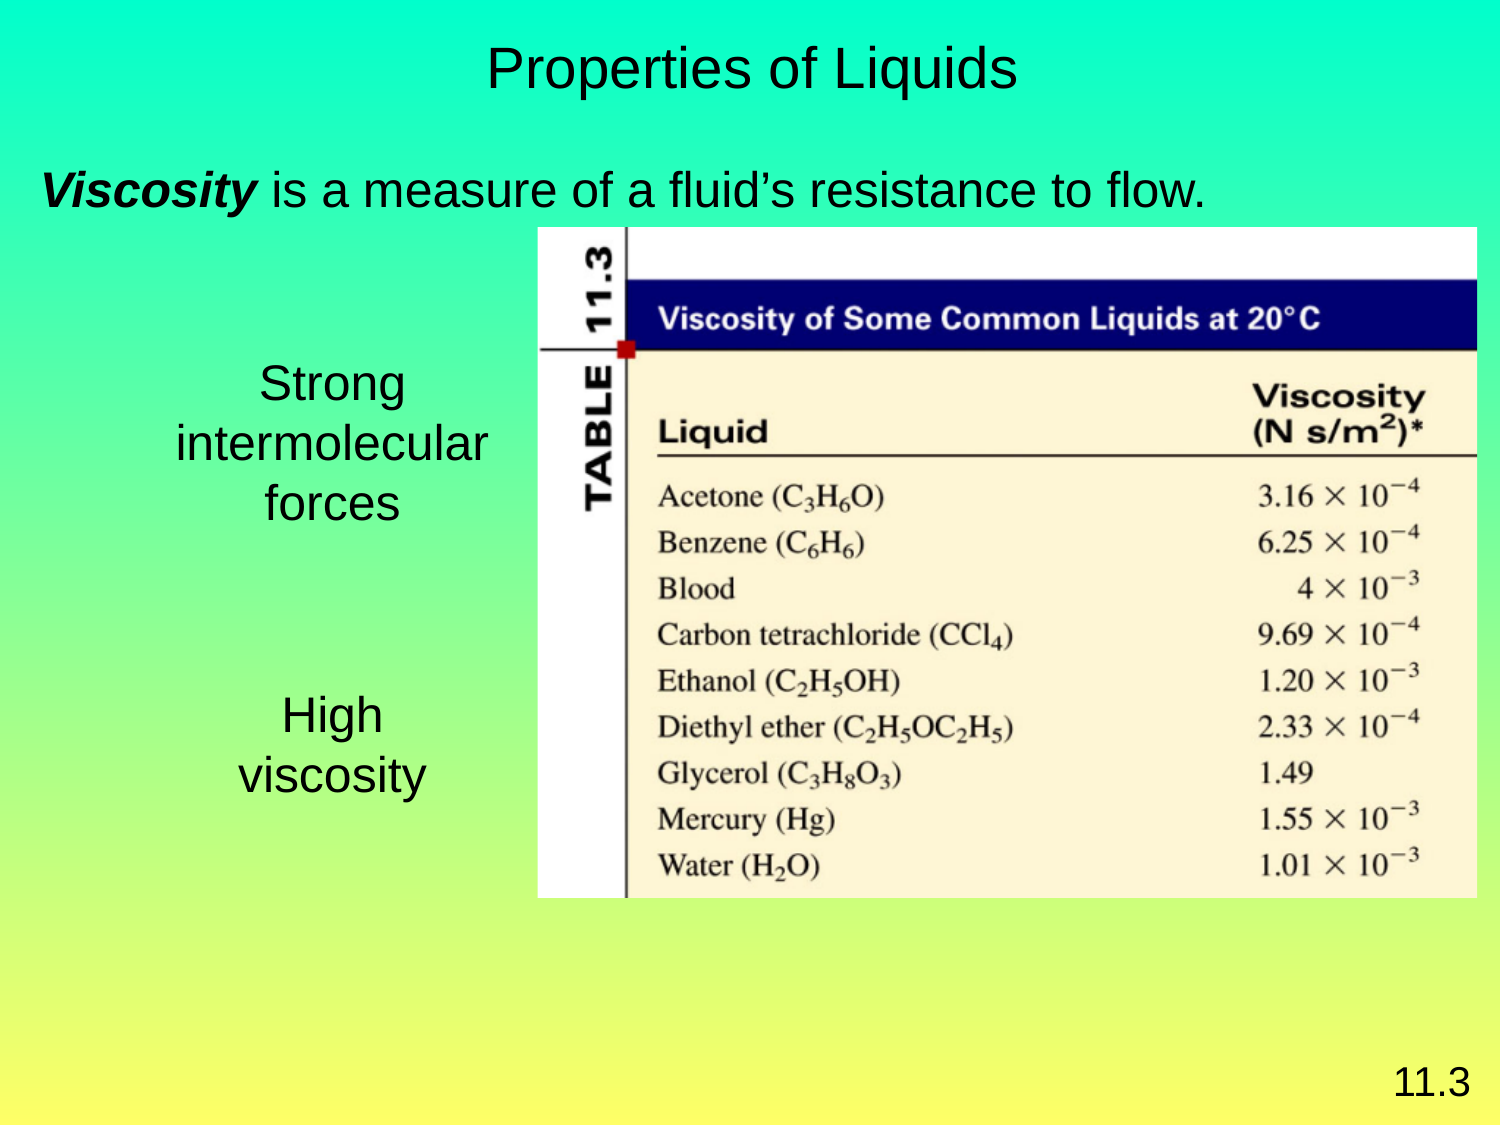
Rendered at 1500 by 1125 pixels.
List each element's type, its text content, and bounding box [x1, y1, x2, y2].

text_box High viscosity [187, 674, 478, 810]
text_box 11.3 [1377, 1047, 1486, 1113]
text_box Strong intermolecular forces [149, 342, 515, 538]
picture [537, 227, 1478, 898]
text_box Viscosity is a measure of a fluid’s resistance to flow. [24, 149, 1500, 225]
text_box Properties of Liquids [471, 23, 1035, 108]
